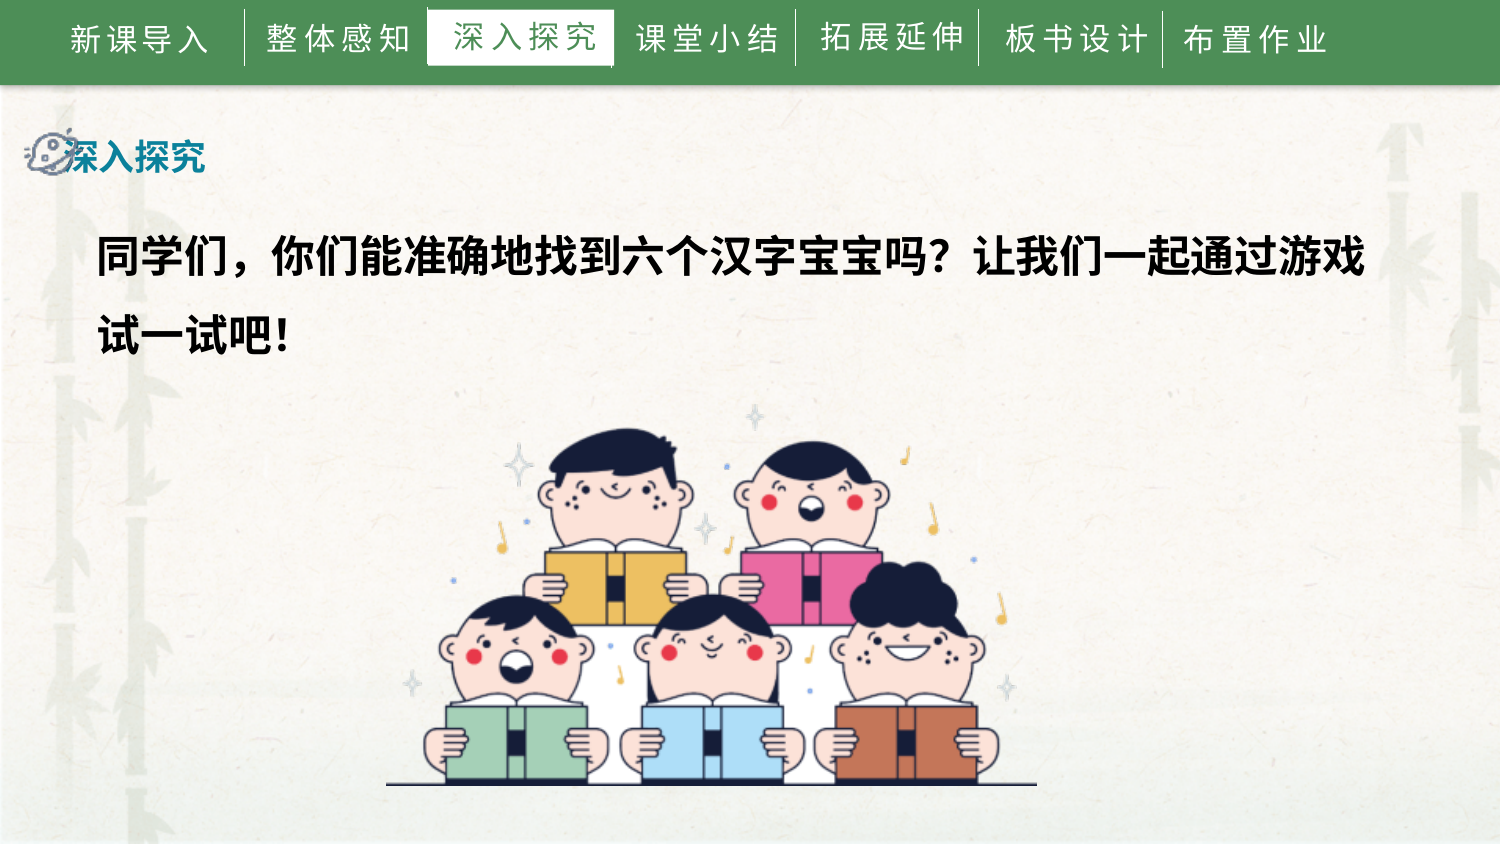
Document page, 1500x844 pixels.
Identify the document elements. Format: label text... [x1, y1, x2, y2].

picture [0, 86, 1500, 844]
text_box 同学们，你们能准确地找到六个汉字宝宝吗？让我们一起通过游戏试一试吧！ [85, 197, 1415, 445]
text_box 深入探究 [23, 122, 1317, 187]
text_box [0, 0, 1500, 86]
